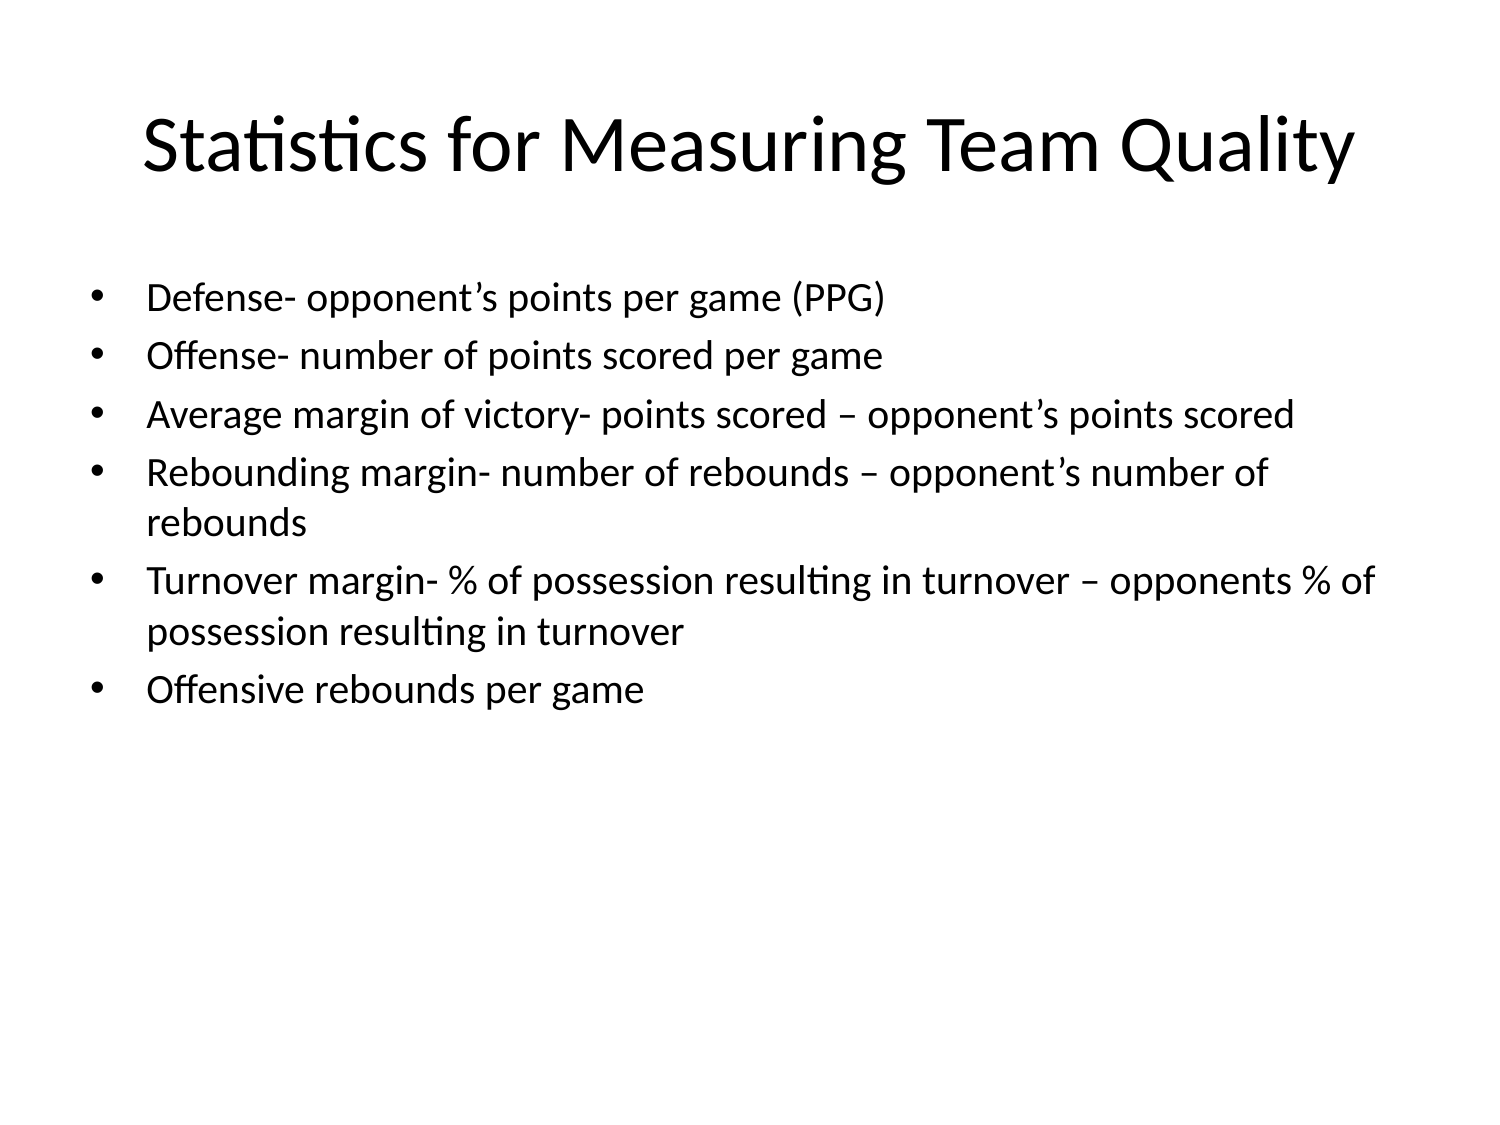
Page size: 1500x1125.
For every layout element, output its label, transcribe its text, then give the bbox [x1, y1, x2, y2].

title Statistics for Measuring Team Quality [75, 45, 1425, 233]
list Defense- opponent’s points per game (PPG) Offense- number of points scored per game Average margin of victory- points scored – opponent’s points scored Rebounding margin- number of rebounds – opponent’s number of rebounds Turnover margin- % of possession resulting in turnover – opponents % of possession resulting in turnover Offensive rebounds per game [75, 262, 1425, 1005]
